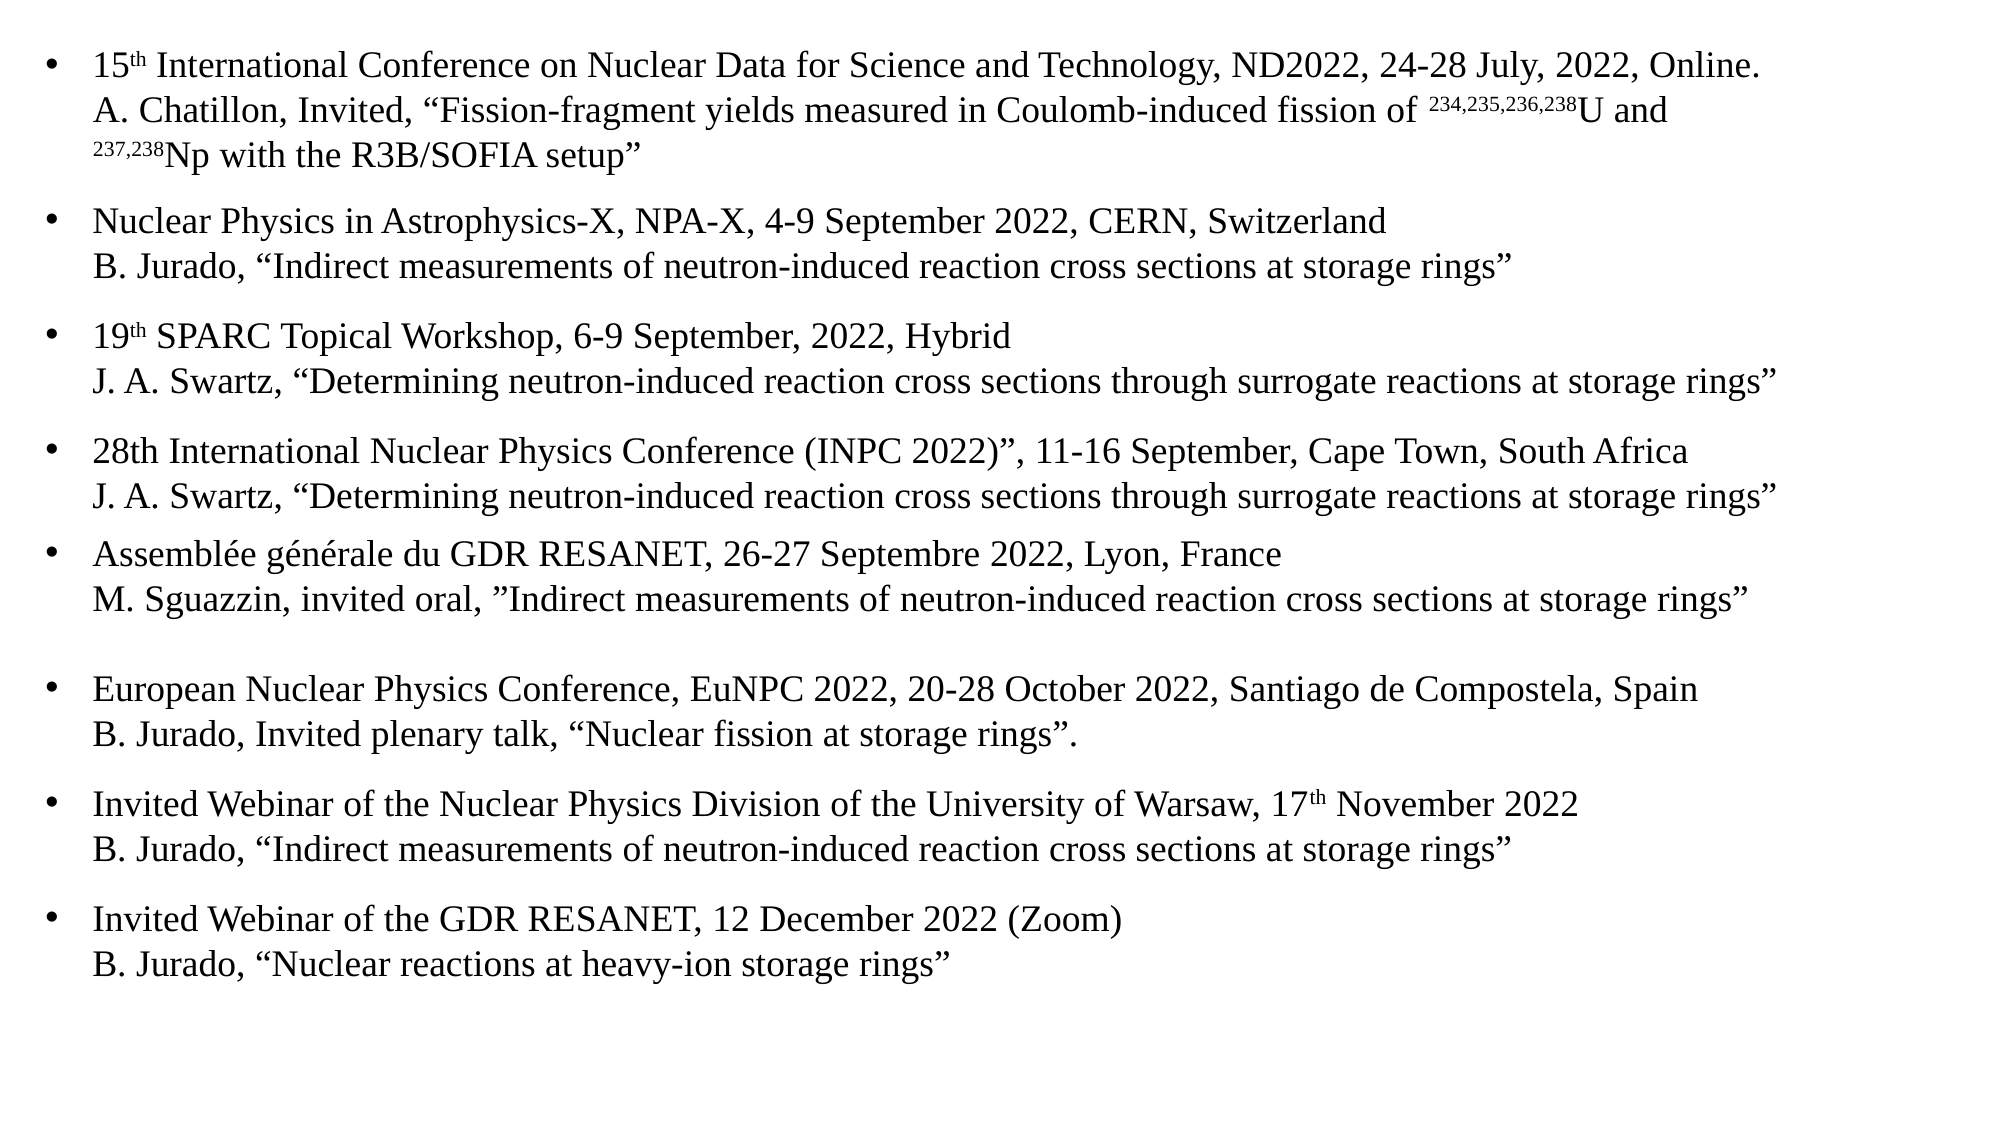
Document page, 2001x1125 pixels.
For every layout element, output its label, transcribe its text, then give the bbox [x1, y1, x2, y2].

text_box 15th International Conference on Nuclear Data for Science and Technology, ND2022, 24-28 July, 2022, Online. A. Chatillon, Invited, “Fission-fragment yields measured in Coulomb-induced fission of 234,235,236,238U and 237,238Np with the R3B/SOFIA setup” Nuclear Physics in Astrophysics-X, NPA-X, 4-9 September 2022, CERN, Switzerland B. Jurado, “Indirect measurements of neutron-induced reaction cross sections at storage rings” 19th SPARC Topical Workshop, 6-9 September, 2022, Hybrid J. A. Swartz, “Determining neutron-induced reaction cross sections through surrogate reactions at storage rings” 28th International Nuclear Physics Conference (INPC 2022)”, 11-16 September, Cape Town, South Africa J. A. Swartz, “Determining neutron-induced reaction cross sections through surrogate reactions at storage rings” Assemblée générale du GDR RESANET, 26-27 Septembre 2022, Lyon, France M. Sguazzin, invited oral, ”Indirect measurements of neutron-induced reaction cross sections at storage rings” European Nuclear Physics Conference, EuNPC 2022, 20-28 October 2022, Santiago de Compostela, Spain B. Jurado, Invited plenary talk, “Nuclear fission at storage rings”. Invited Webinar of the Nuclear Physics Division of the University of Warsaw, 17th November 2022 B. Jurado, “Indirect measurements of neutron-induced reaction cross sections at storage rings” Invited Webinar of the GDR RESANET, 12 December 2022 (Zoom) B. Jurado, “Nuclear reactions at heavy-ion storage rings” [30, 33, 1831, 1037]
